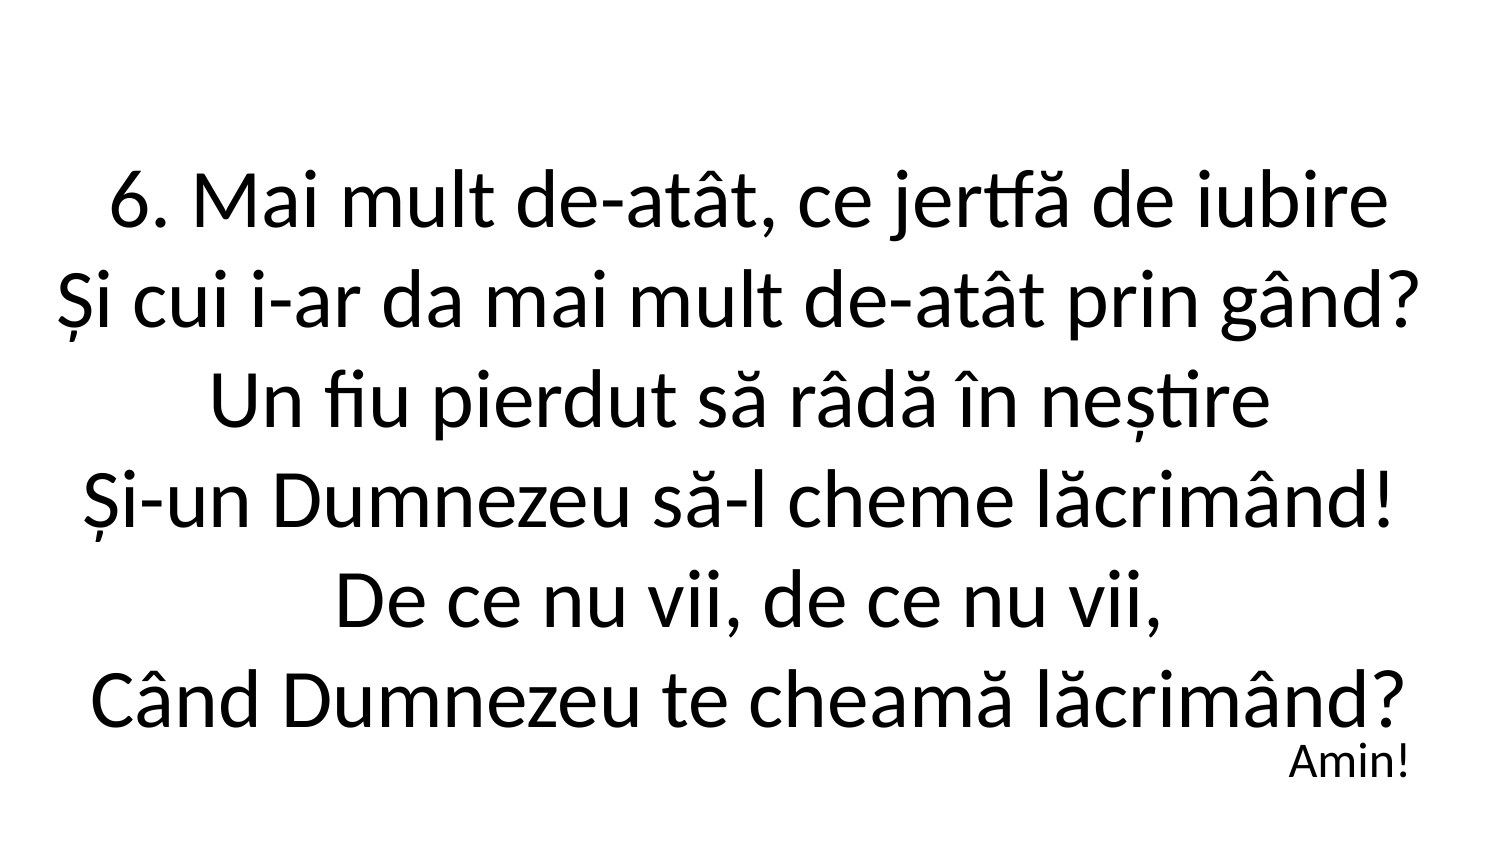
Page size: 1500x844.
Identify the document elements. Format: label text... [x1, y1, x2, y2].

text_box 6. Mai mult de-atât, ce jertfă de iubire Și cui i-ar da mai mult de-atât prin gând? Un fiu pierdut să râdă în neștire Și-un Dumnezeu să-l cheme lăcrimând! De ce nu vii, de ce nu vii, Când Dumnezeu te cheamă lăcrimând? [41, 92, 1459, 752]
text_box Amin! [1273, 674, 1427, 795]
